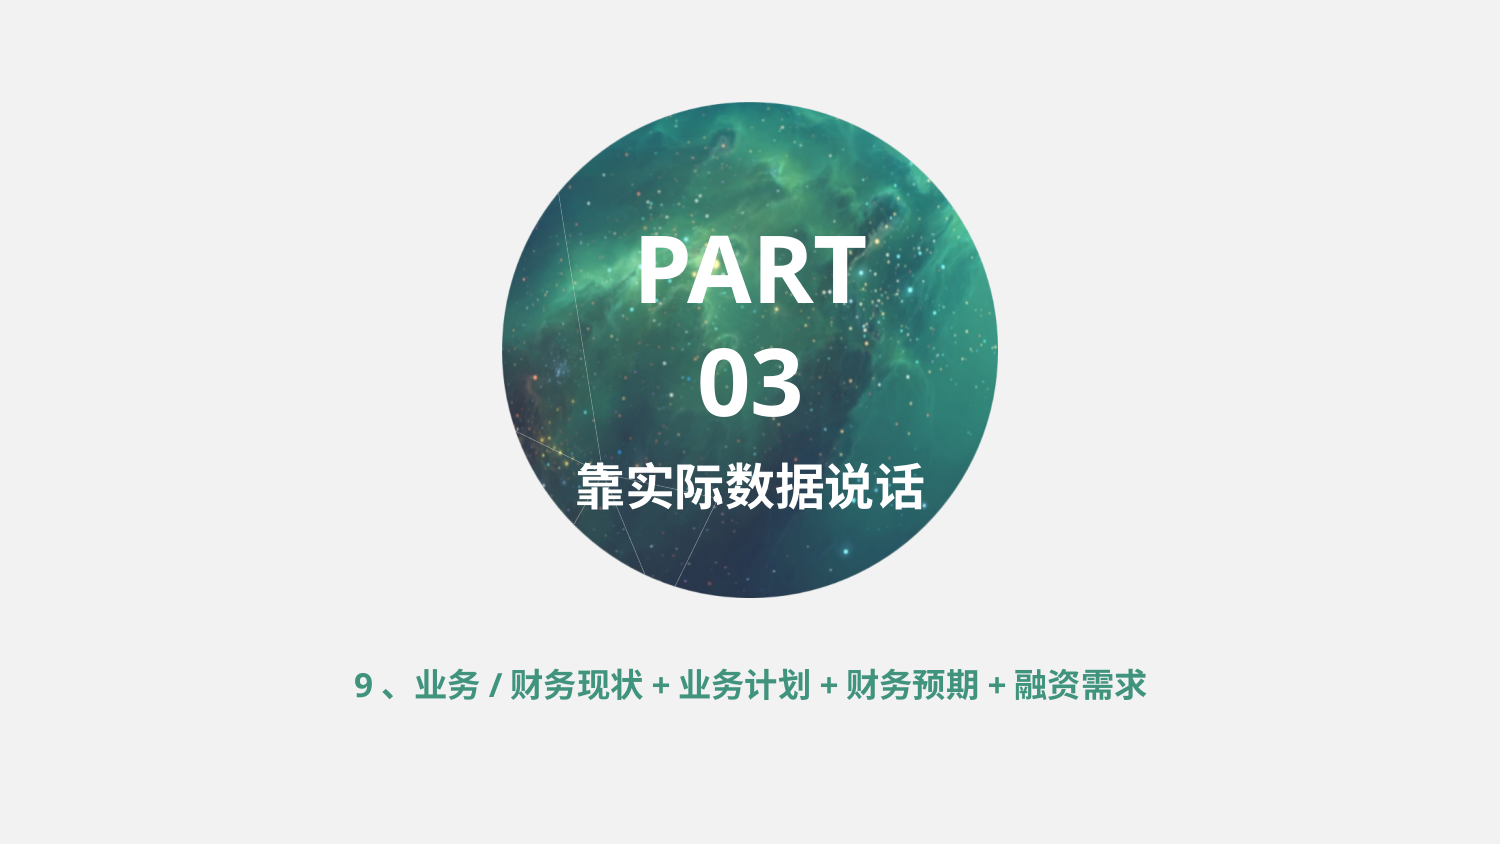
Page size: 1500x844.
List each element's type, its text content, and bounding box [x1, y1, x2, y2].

picture [502, 102, 998, 598]
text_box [513, 192, 722, 587]
text_box 9、业务/财务现状+业务计划+财务预期+融资需求 [279, 657, 1223, 712]
